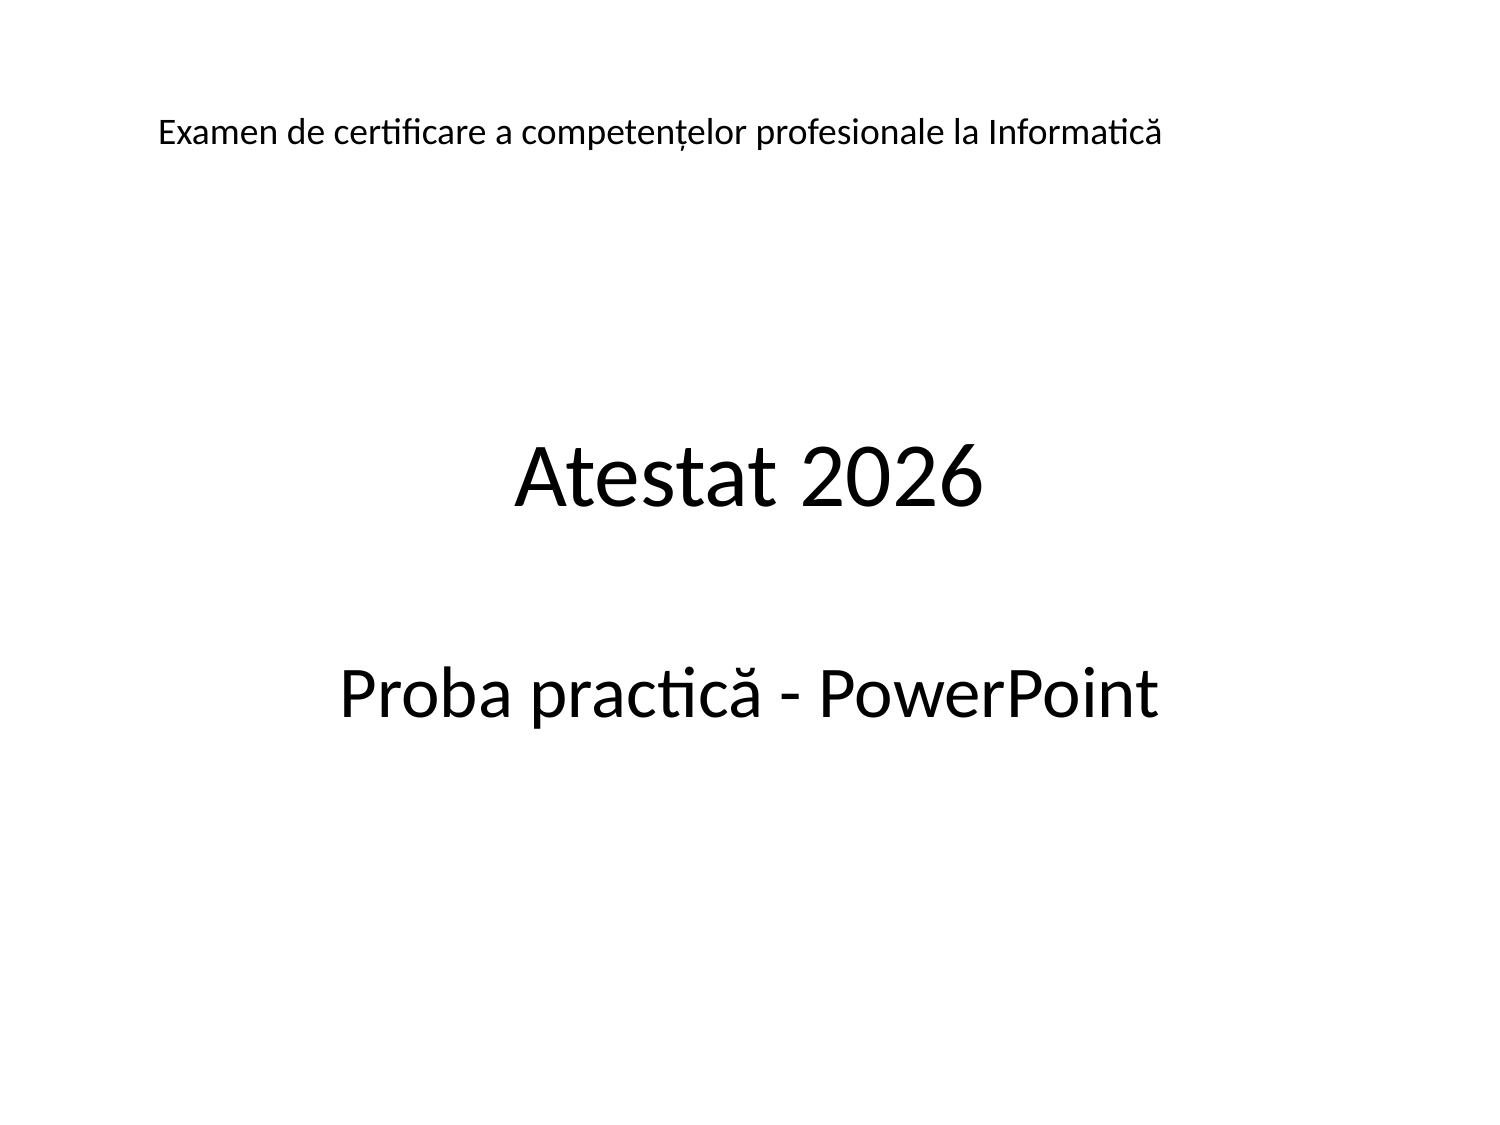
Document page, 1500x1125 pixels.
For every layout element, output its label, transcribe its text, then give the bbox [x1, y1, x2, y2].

title Atestat 2026 [112, 349, 1388, 591]
text_box Examen de certificare a competențelor profesionale la Informatică [143, 99, 1179, 160]
subtitle Proba practică - PowerPoint [225, 637, 1275, 750]
